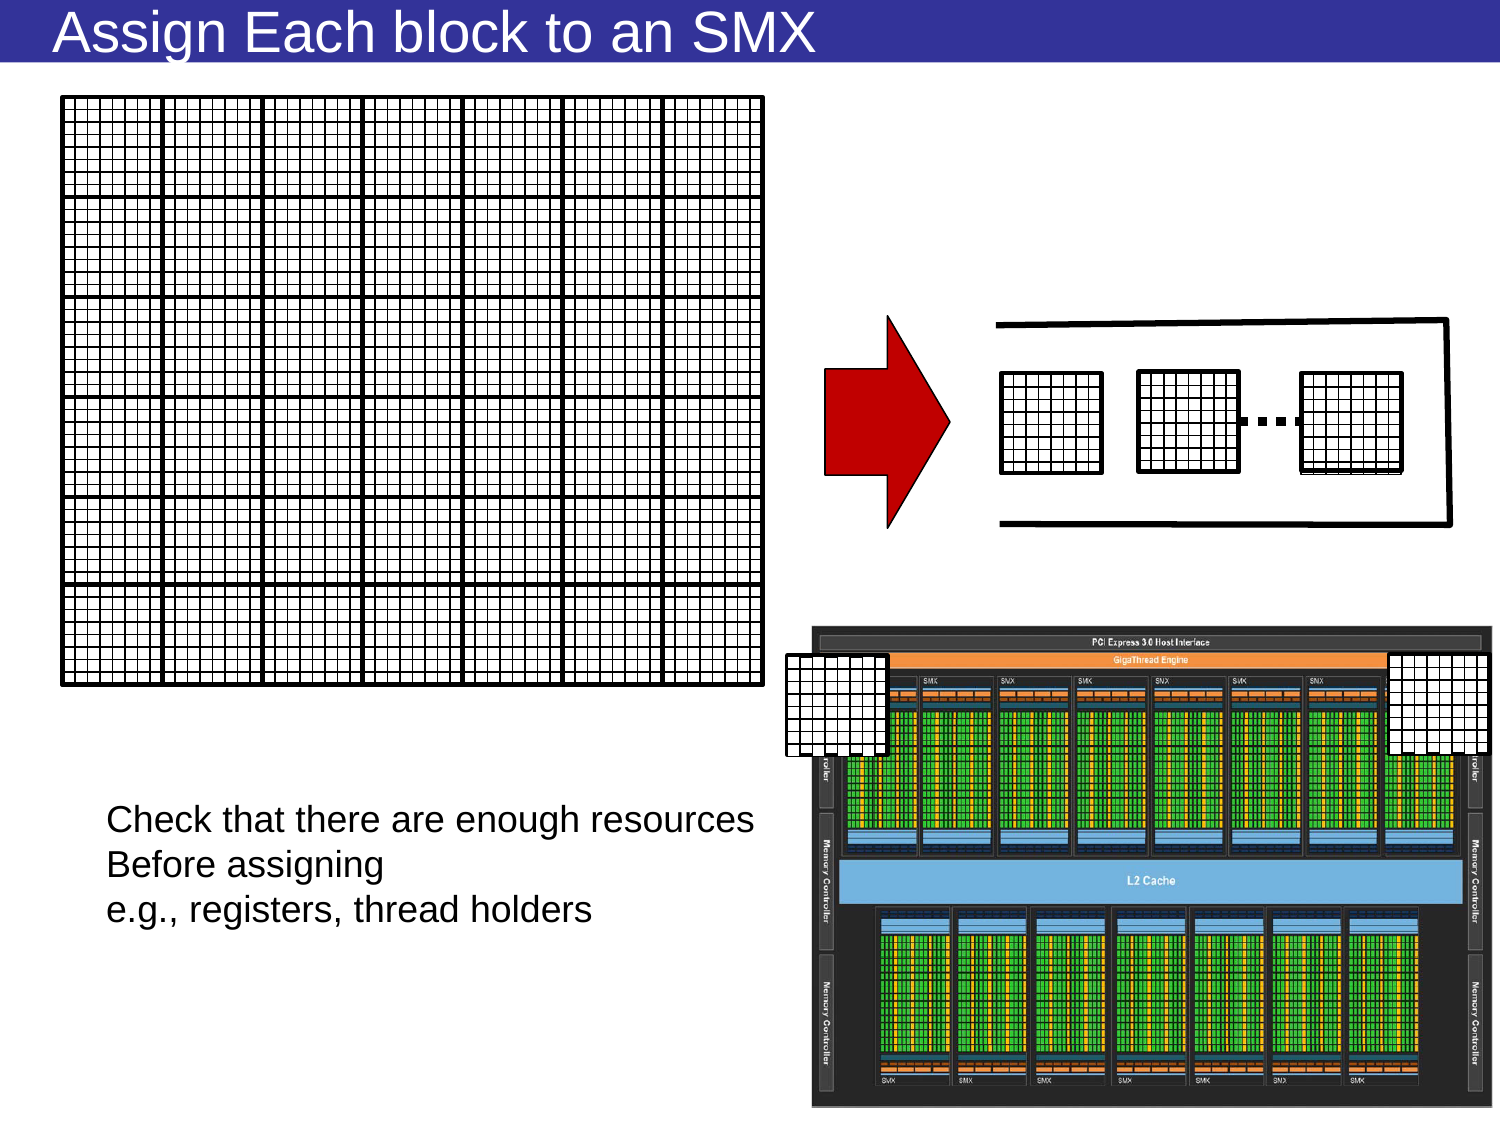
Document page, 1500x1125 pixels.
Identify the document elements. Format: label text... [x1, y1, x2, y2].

text_box Check that there are enough resources Before assigning e.g., registers, thread holders [91, 787, 771, 938]
picture [807, 621, 1495, 1117]
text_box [62, 96, 763, 685]
text_box [825, 315, 951, 529]
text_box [1301, 374, 1402, 475]
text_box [787, 654, 888, 757]
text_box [1001, 374, 1102, 475]
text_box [1389, 653, 1490, 756]
text_box [995, 320, 1450, 525]
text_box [1138, 372, 1240, 474]
title Assign Each block to an SMX [37, 7, 1426, 51]
